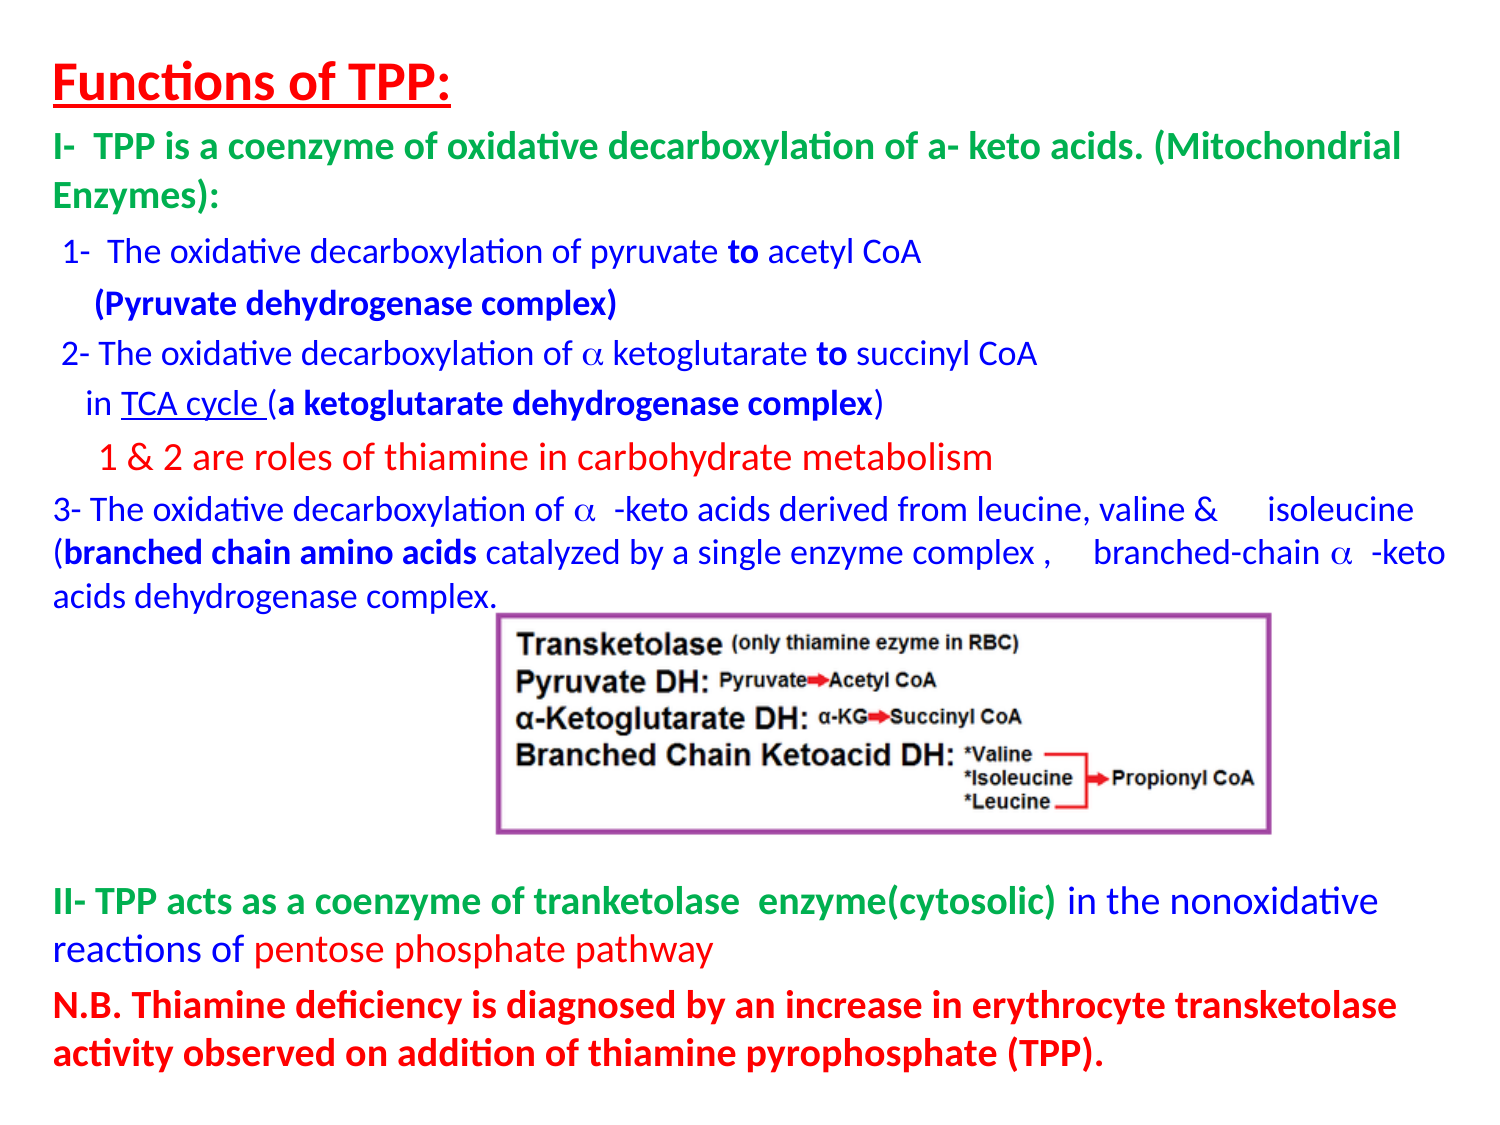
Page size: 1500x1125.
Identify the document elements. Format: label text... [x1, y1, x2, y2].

picture [492, 610, 1275, 838]
list Functions of TPP: I- TPP is a coenzyme of oxidative decarboxylation of a- keto acids. (Mitochondrial Enzymes): 1- The oxidative decarboxylation of pyruvate to acetyl CoA (Pyruvate dehydrogenase complex) 2- The oxidative decarboxylation of a ketoglutarate to succinyl CoA in TCA cycle (a ketoglutarate dehydrogenase complex) 1 & 2 are roles of thiamine in carbohydrate metabolism 3- The oxidative decarboxylation of a -keto acids derived from leucine, valine & isoleucine (branched chain amino acids catalyzed by a single enzyme complex , branched-chain a -keto acids dehydrogenase complex. II- TPP acts as a coenzyme of tranketolase enzyme(cytosolic) in the nonoxidative reactions of pentose phosphate pathway N.B. Thiamine deficiency is diagnosed by an increase in erythrocyte transketolase activity observed on addition of thiamine pyrophosphate (TPP). [37, 37, 1463, 1088]
